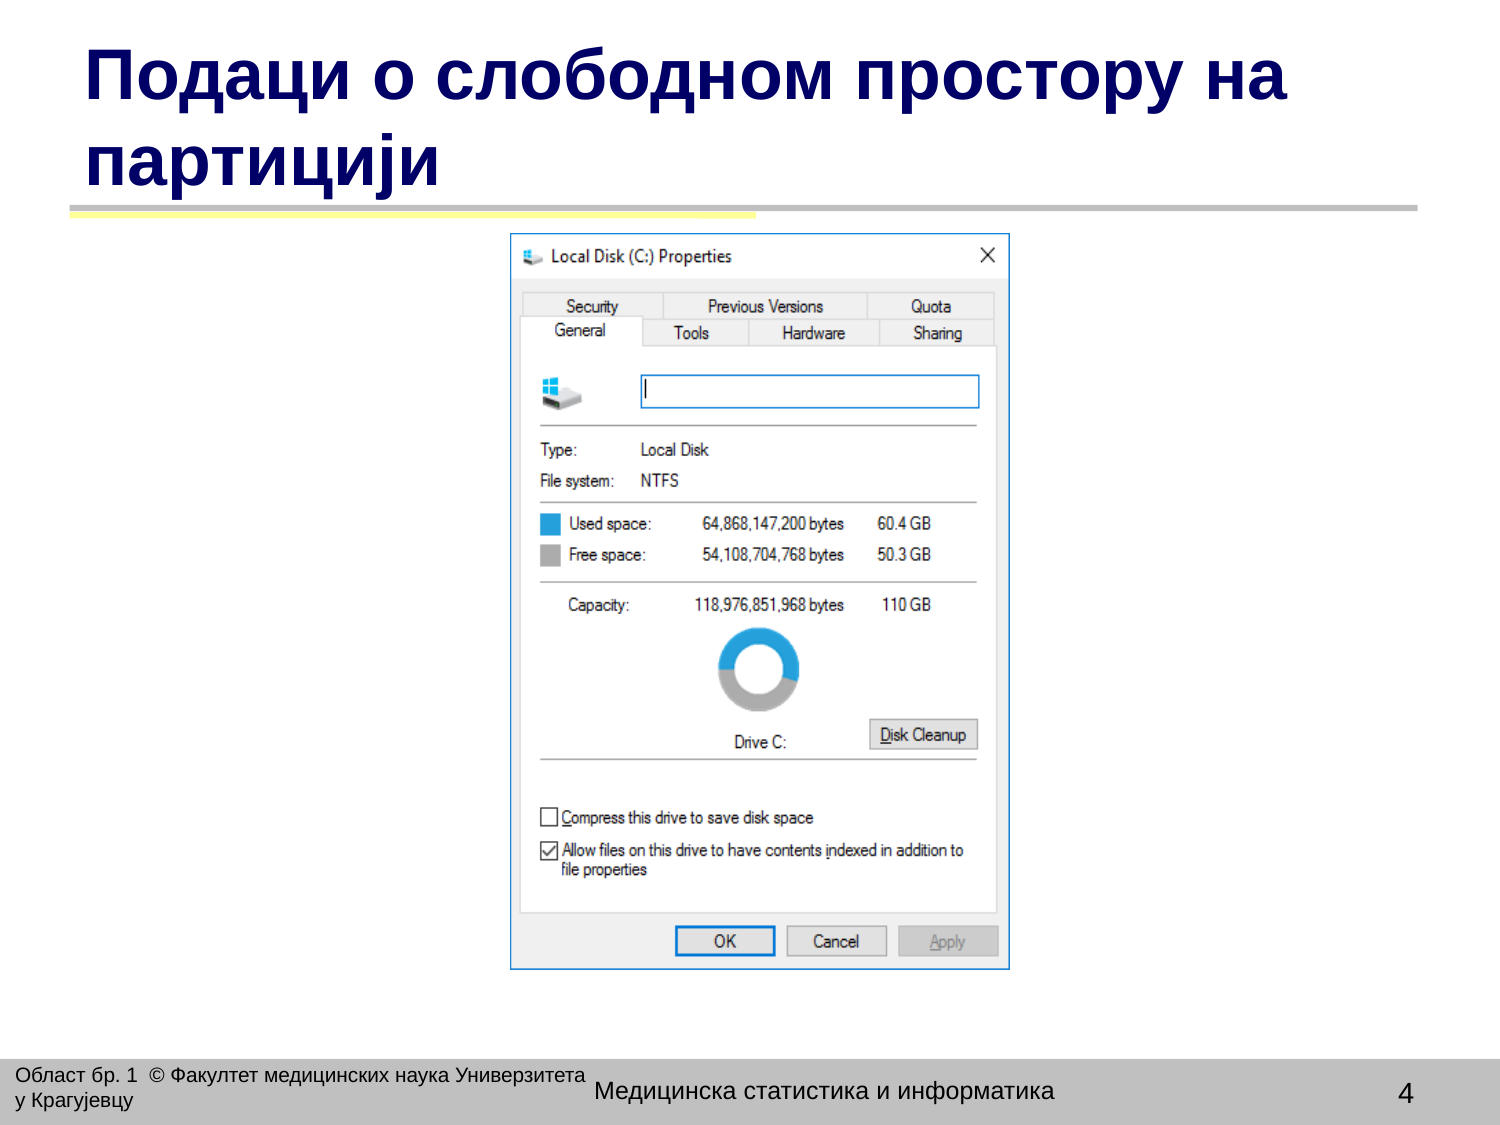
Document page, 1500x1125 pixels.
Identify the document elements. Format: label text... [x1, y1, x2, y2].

slide_number 4 [1155, 1066, 1430, 1125]
slide_number Област бр. 1 © Факултет медицинских наука Универзитета у Крагујевцу [0, 1053, 614, 1108]
title Подаци о слободном простору на партицији [69, 19, 1426, 208]
footer Медицинска статистика и информатика [512, 1066, 1138, 1125]
picture [509, 233, 1010, 970]
